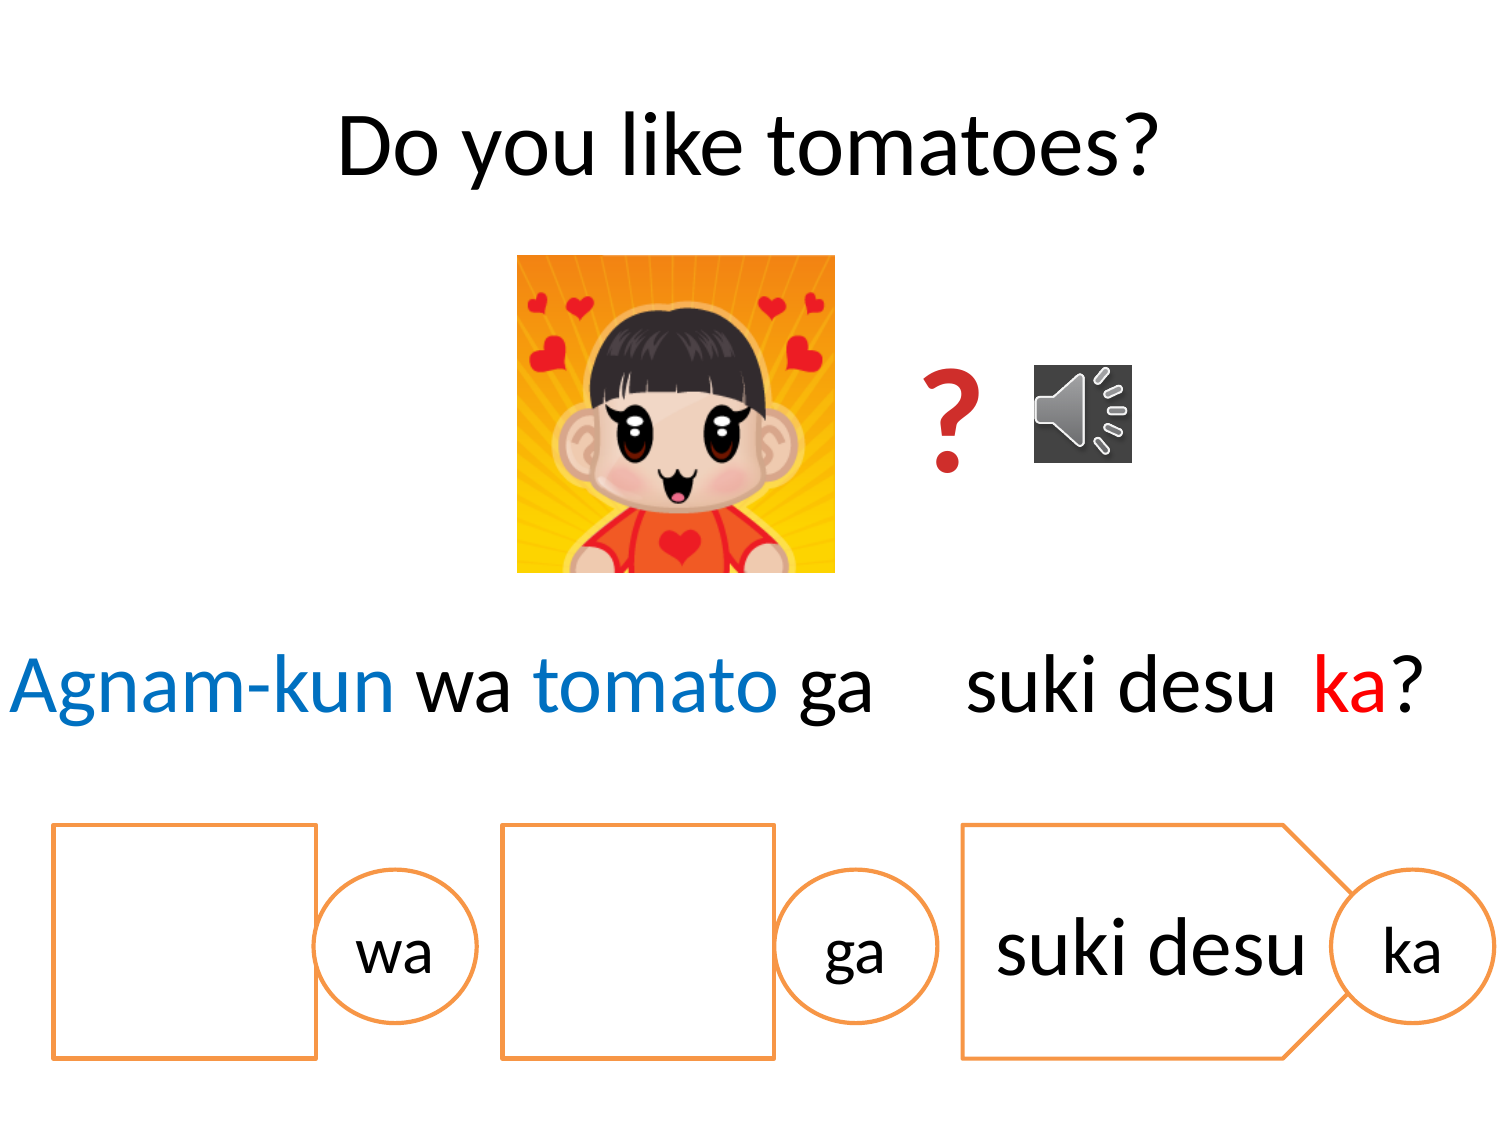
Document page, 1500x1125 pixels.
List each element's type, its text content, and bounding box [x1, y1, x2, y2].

text_box [51, 823, 318, 1061]
text_box [500, 823, 776, 1061]
text_box ga [772, 867, 940, 1026]
picture [517, 255, 835, 573]
text_box suki desu [960, 822, 1352, 1061]
title Do you like tomatoes? [75, 45, 1425, 233]
text_box Agnam-kun wa [0, 621, 517, 737]
text_box wa [311, 867, 479, 1026]
text_box ka? [1297, 621, 1456, 737]
text_box ka [1328, 867, 1497, 1026]
picture [1032, 363, 1134, 465]
text_box ? [900, 315, 1001, 511]
text_box suki desu [950, 621, 1297, 737]
text_box tomato ga [517, 621, 950, 737]
